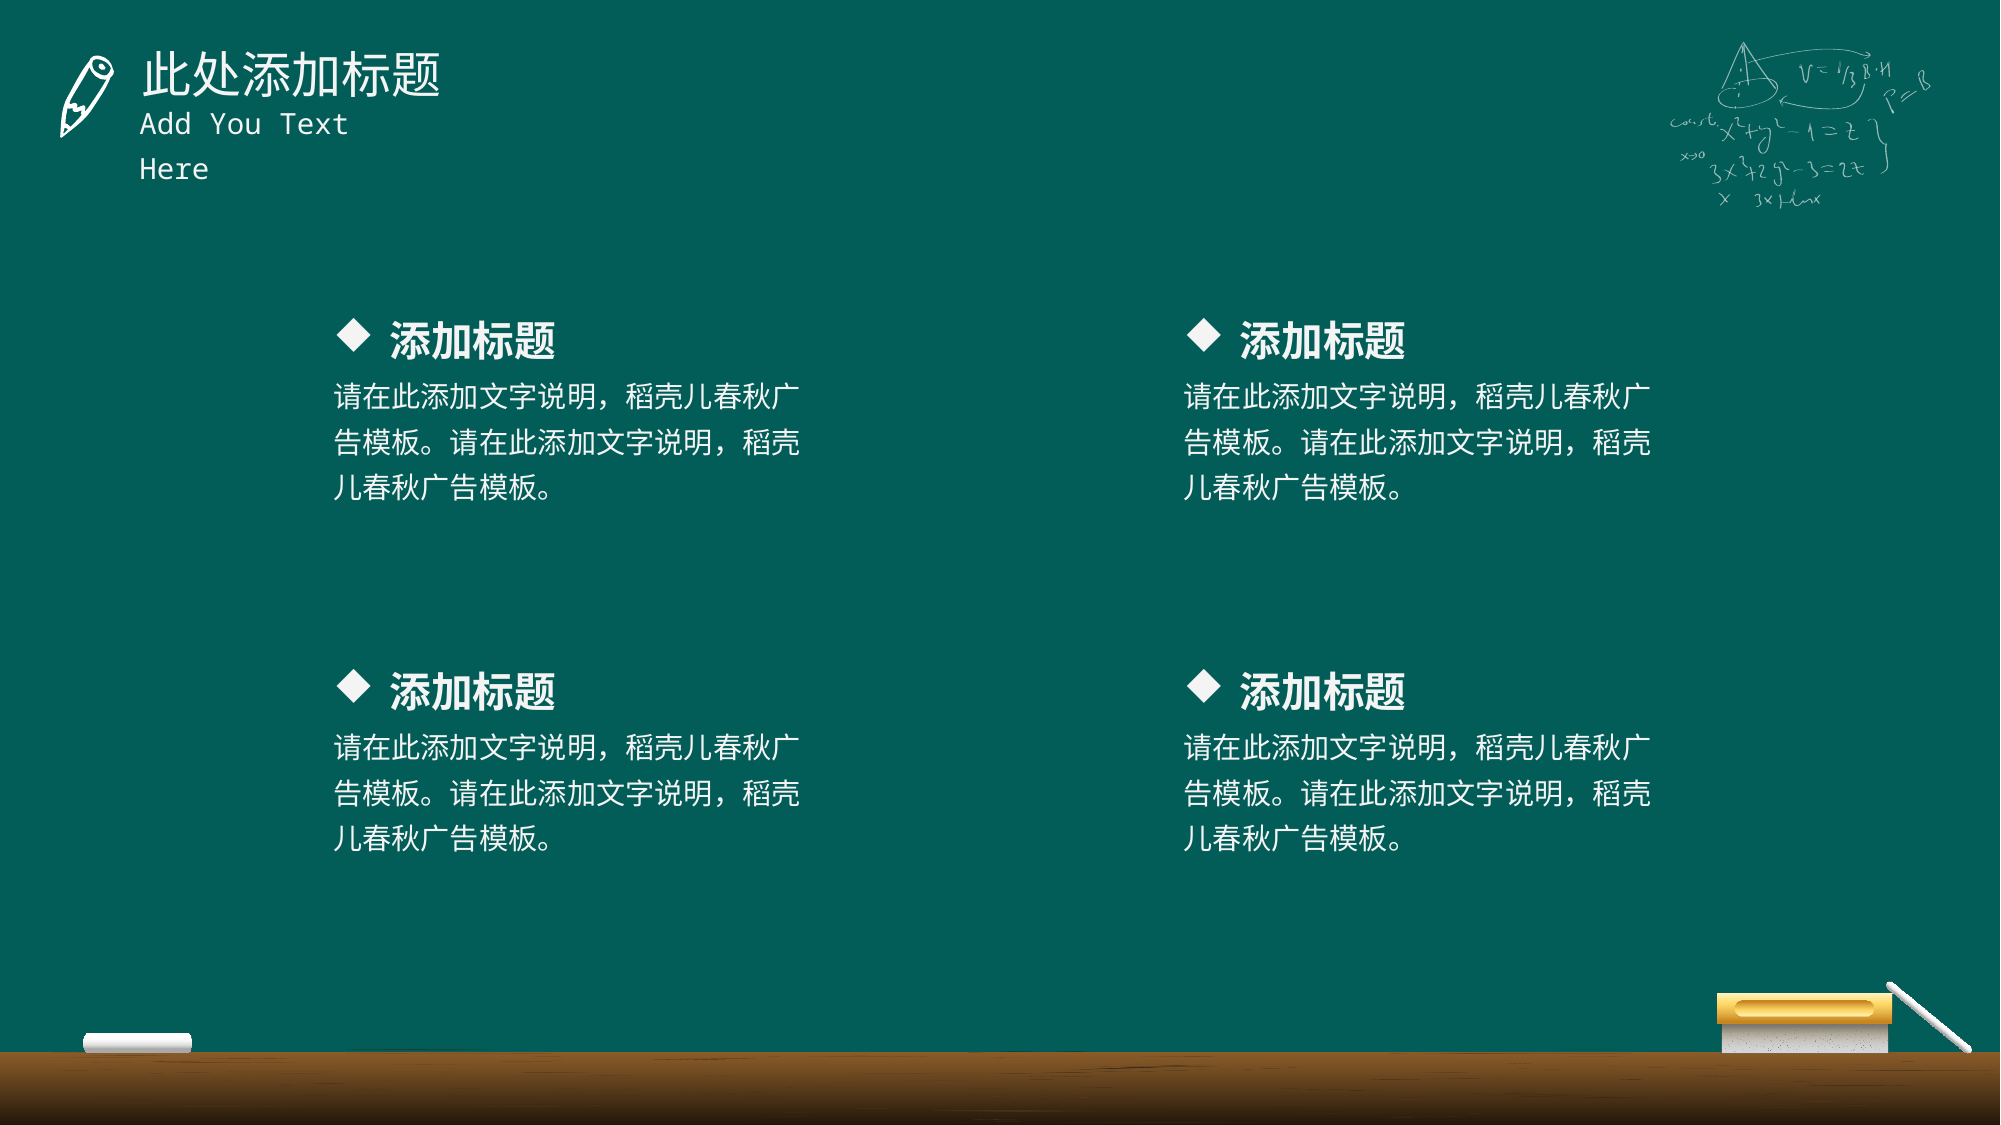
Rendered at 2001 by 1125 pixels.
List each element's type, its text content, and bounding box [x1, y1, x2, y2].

text_box 请在此添加文字说明，稻壳儿春秋广告模板。请在此添加文字说明，稻壳儿春秋广告模板。 [1168, 360, 1668, 512]
text_box 请在此添加文字说明，稻壳儿春秋广告模板。请在此添加文字说明，稻壳儿春秋广告模板。 [1168, 711, 1668, 863]
text_box Add You Text Here [124, 87, 430, 194]
text_box 添加标题 [1168, 307, 1423, 360]
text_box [1667, 41, 1934, 209]
text_box 请在此添加文字说明，稻壳儿春秋广告模板。请在此添加文字说明，稻壳儿春秋广告模板。 [318, 360, 818, 512]
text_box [45, 61, 122, 127]
text_box 添加标题 [318, 658, 573, 711]
text_box 请在此添加文字说明，稻壳儿春秋广告模板。请在此添加文字说明，稻壳儿春秋广告模板。 [318, 711, 818, 863]
text_box 添加标题 [1168, 658, 1423, 711]
picture [0, 938, 2000, 1125]
text_box 此处添加标题 [126, 35, 457, 111]
text_box 添加标题 [318, 307, 573, 360]
